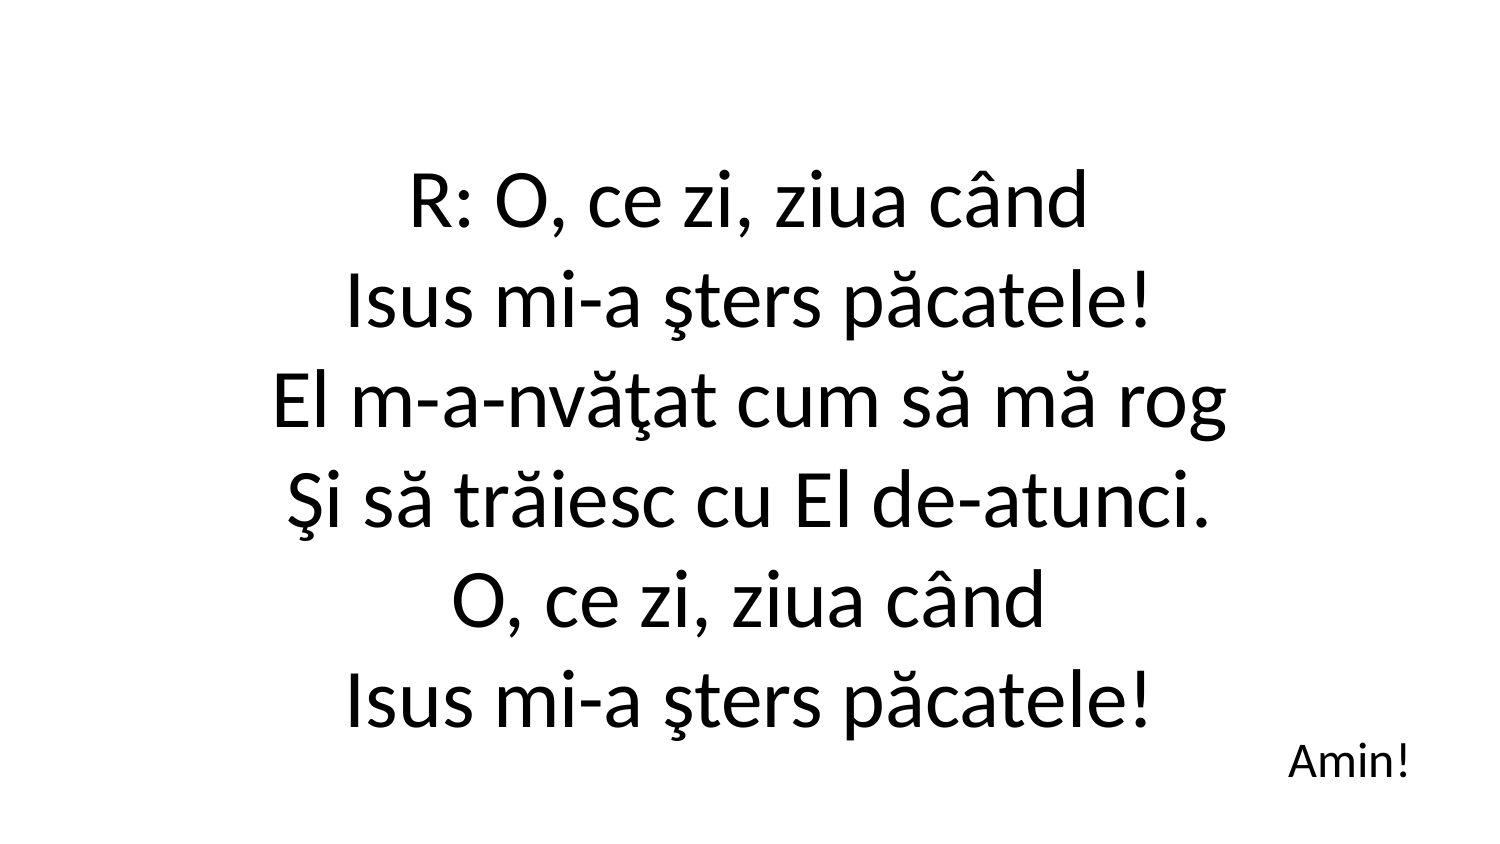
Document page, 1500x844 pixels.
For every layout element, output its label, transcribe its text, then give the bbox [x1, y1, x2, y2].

text_box Amin! [1273, 674, 1427, 795]
text_box R: O, ce zi, ziua când Isus mi-a şters păcatele! El m-a-nvăţat cum să mă rog Şi să trăiesc cu El de-atunci. O, ce zi, ziua când Isus mi-a şters păcatele! [256, 92, 1244, 752]
